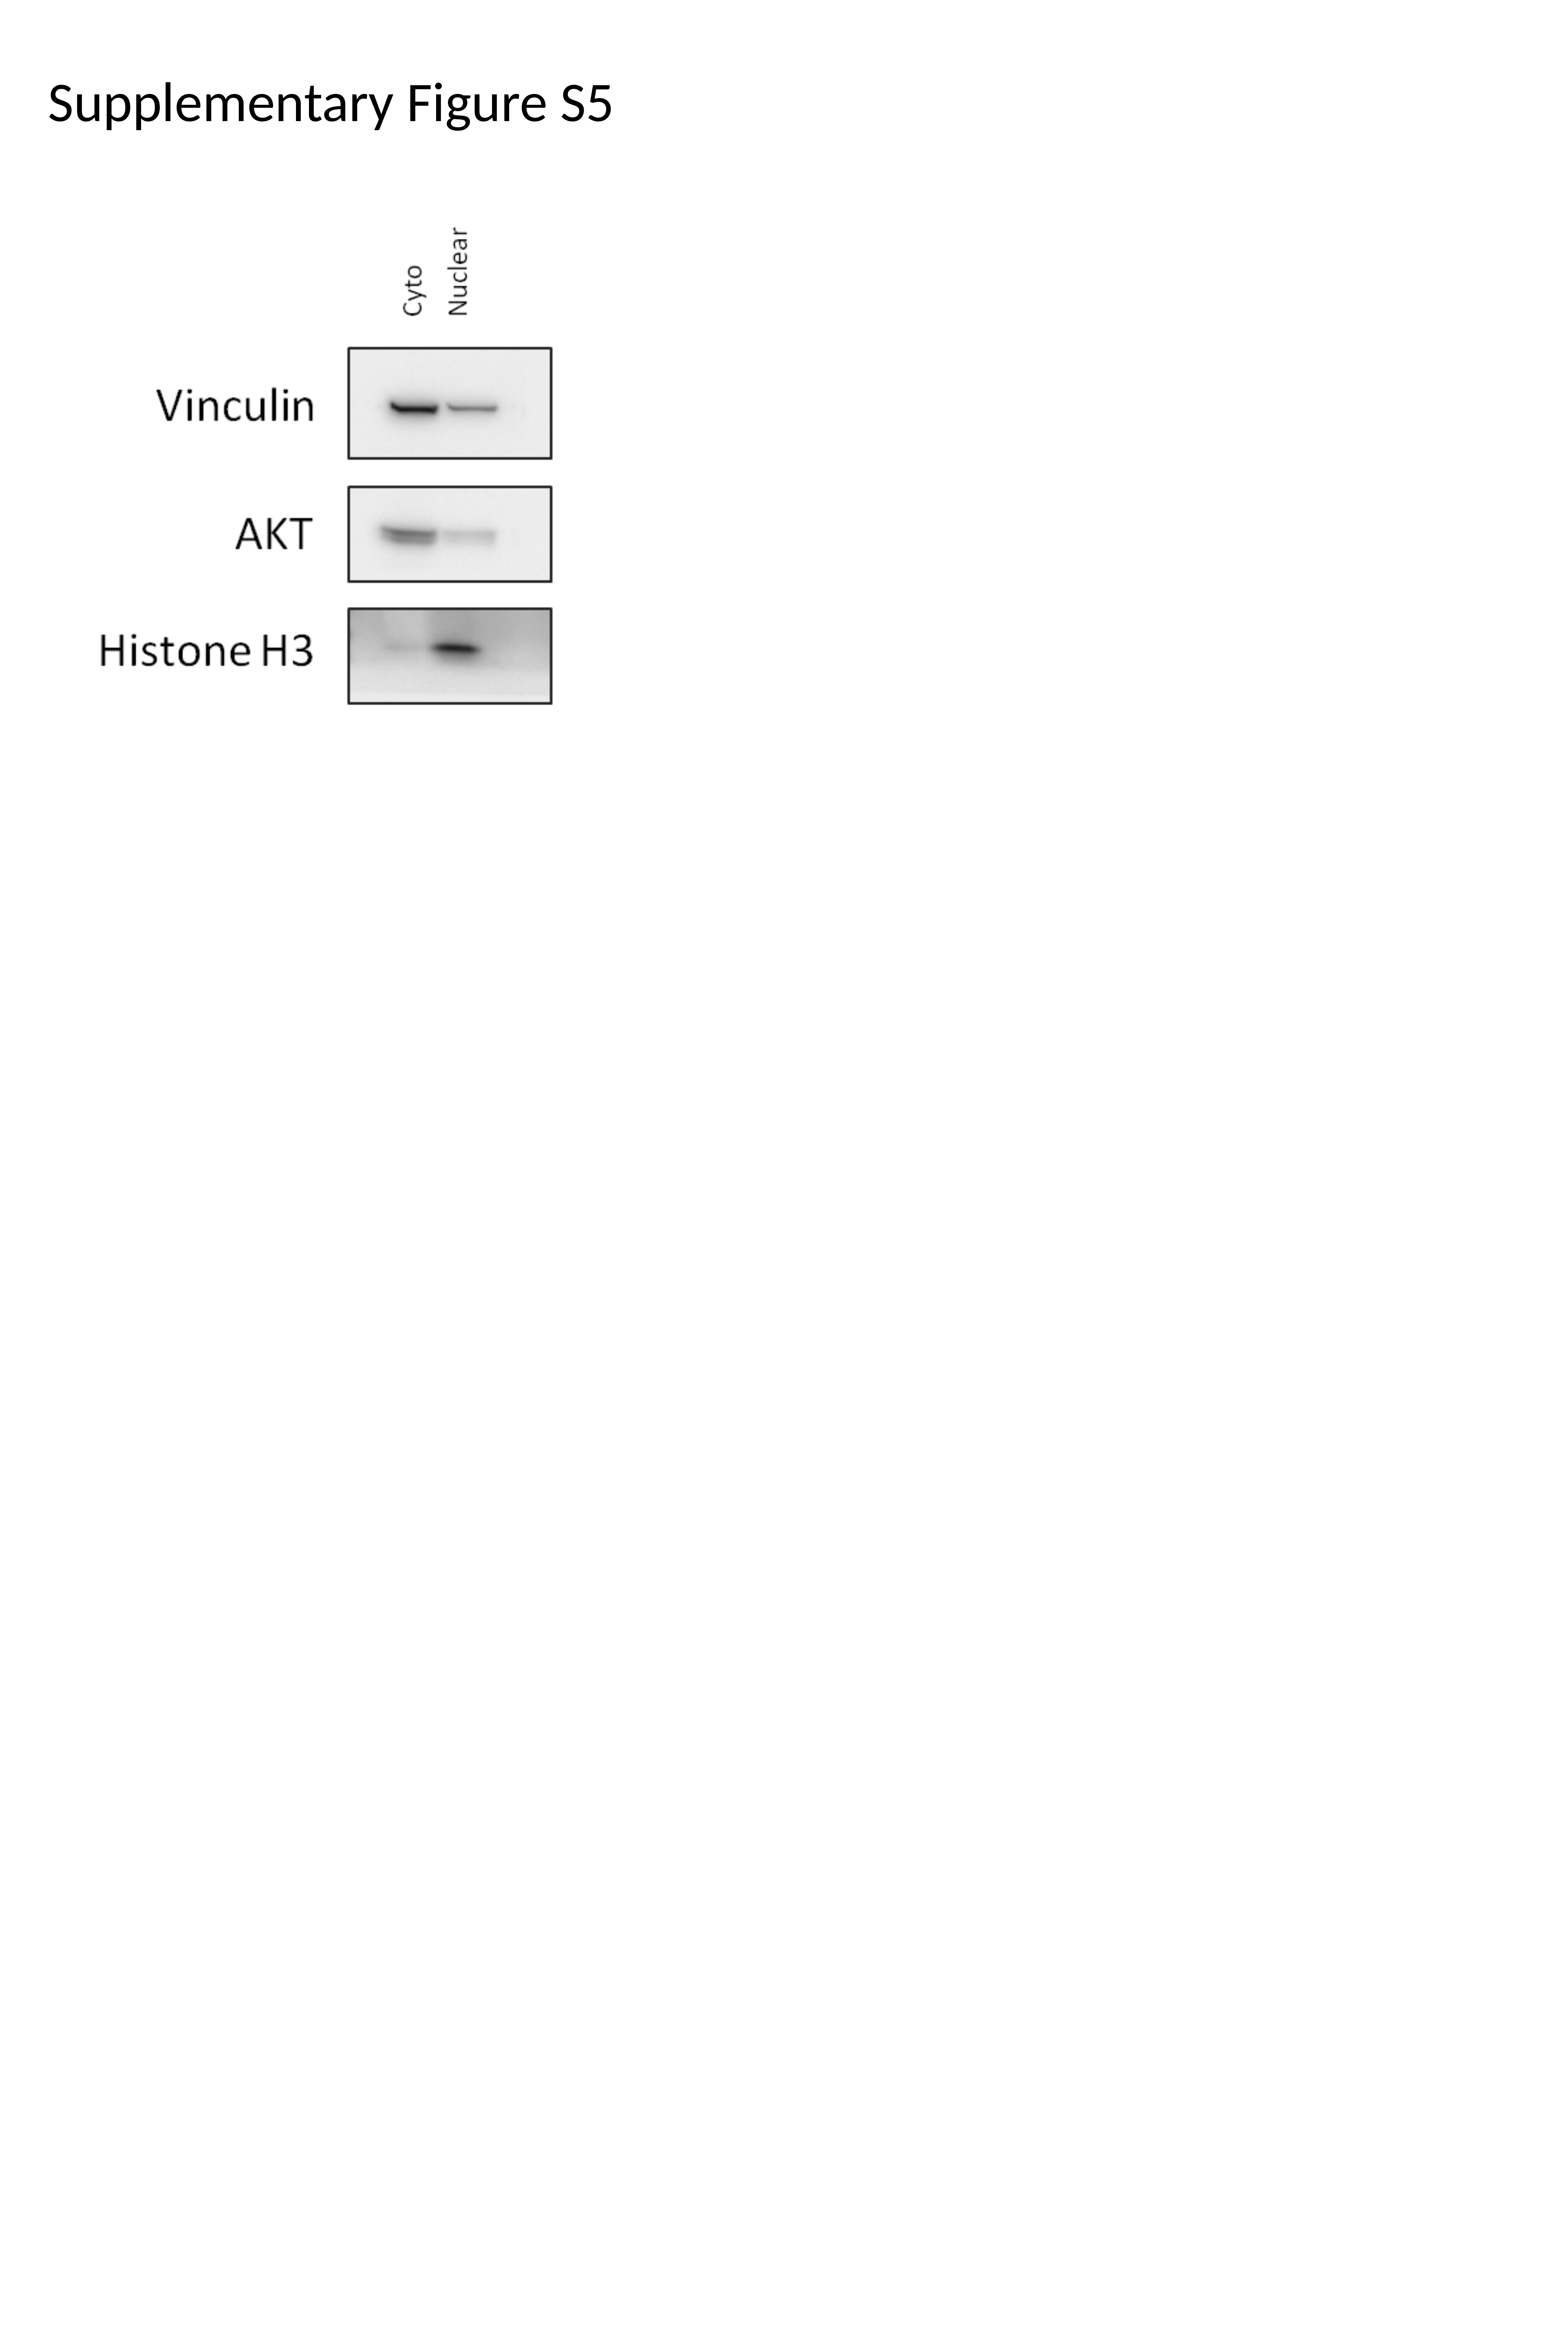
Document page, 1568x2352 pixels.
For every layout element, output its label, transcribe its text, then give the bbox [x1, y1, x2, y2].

text_box Supplementary Figure S5 [43, 63, 725, 135]
picture [66, 180, 554, 707]
